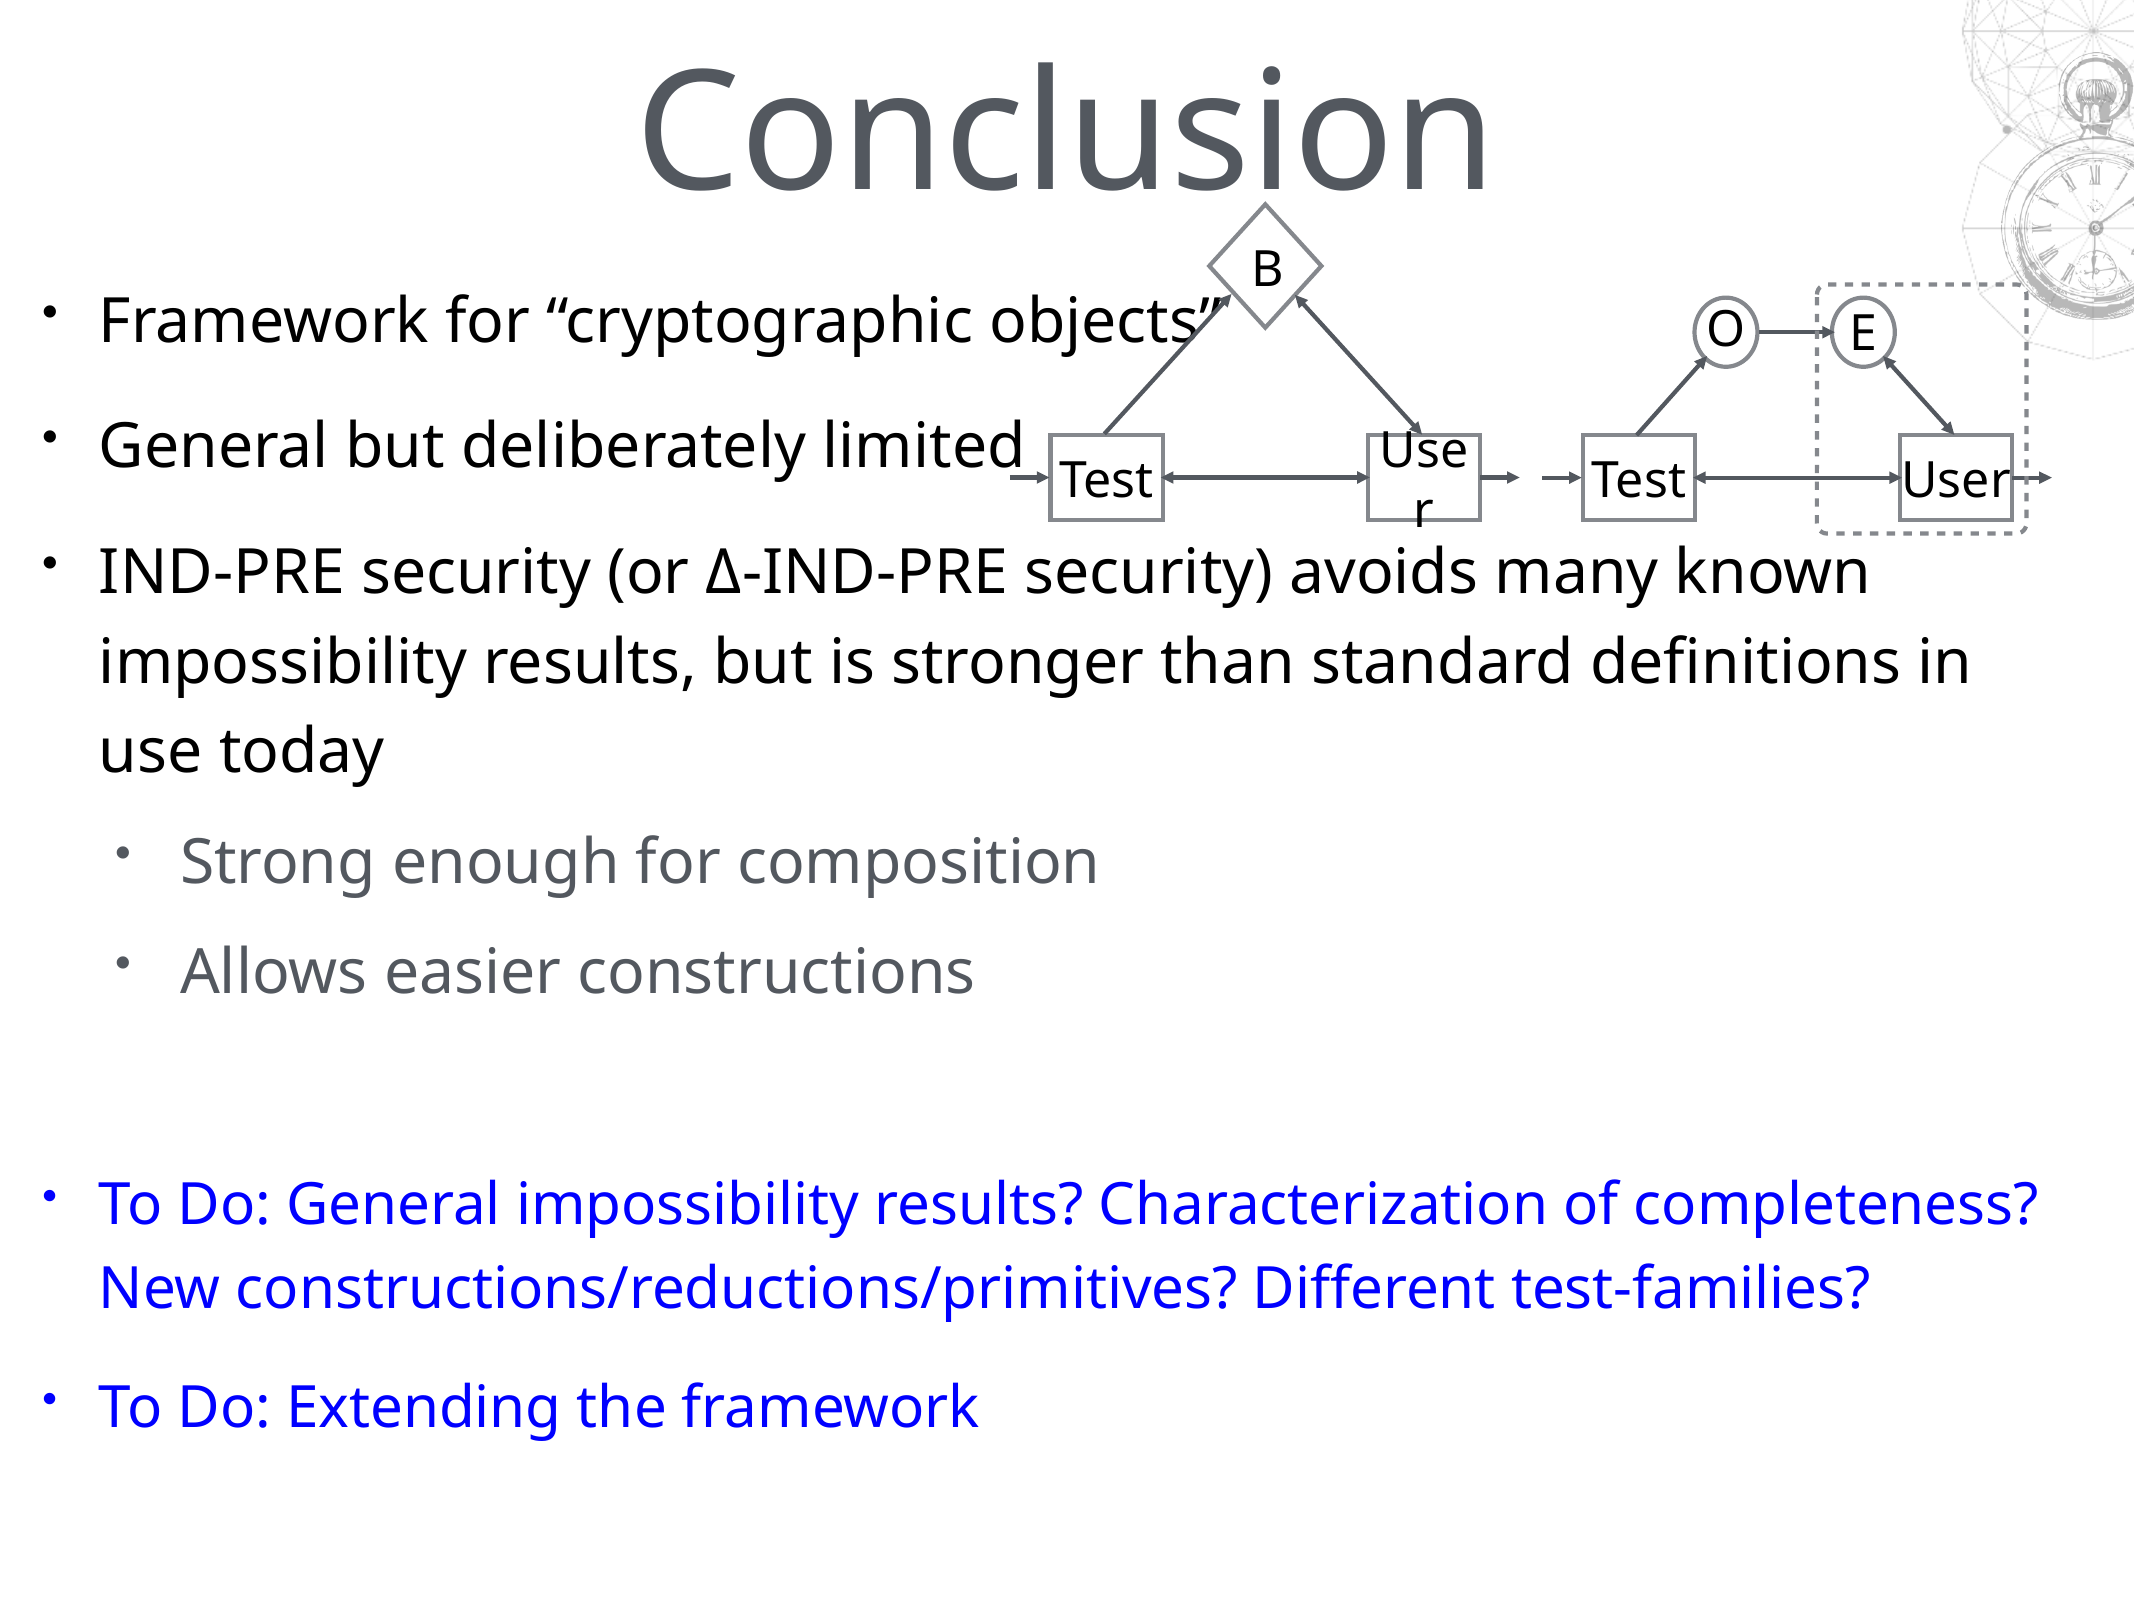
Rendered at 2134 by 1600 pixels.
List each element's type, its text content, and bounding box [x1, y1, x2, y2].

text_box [1009, 204, 2053, 534]
title Conclusion [155, 0, 1978, 301]
list Framework for “cryptographic objects” General but deliberately limited IND-PRE security (or Δ-IND-PRE security) avoids many known impossibility results, but is stronger than standard definitions in use today Strong enough for composition Allows easier constructions To Do: General impossibility results? Characterization of completeness? New constructions/reductions/primitives? Different test-families? To Do: Extending the framework [33, 154, 2094, 1550]
